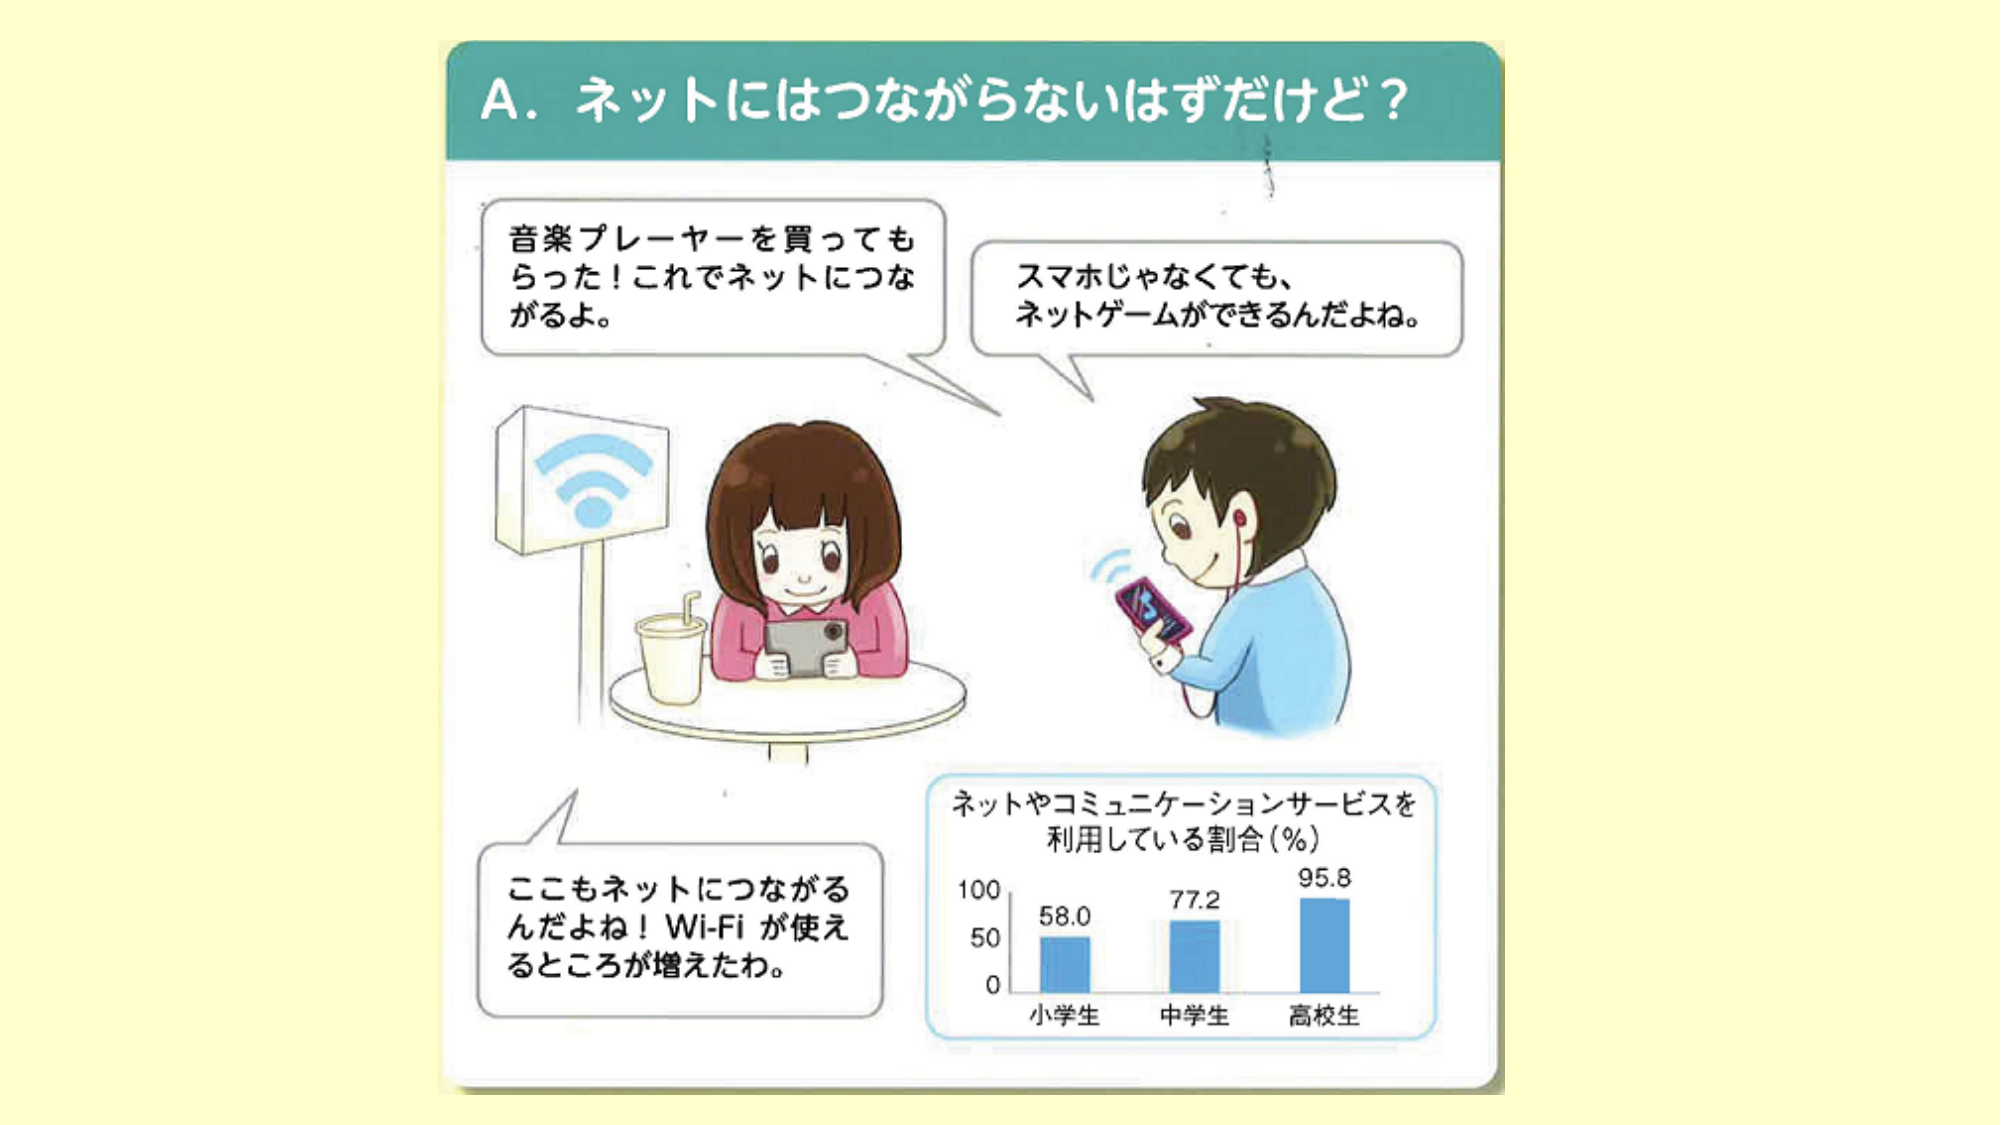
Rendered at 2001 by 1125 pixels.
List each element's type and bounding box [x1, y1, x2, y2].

picture [438, 40, 1505, 1095]
